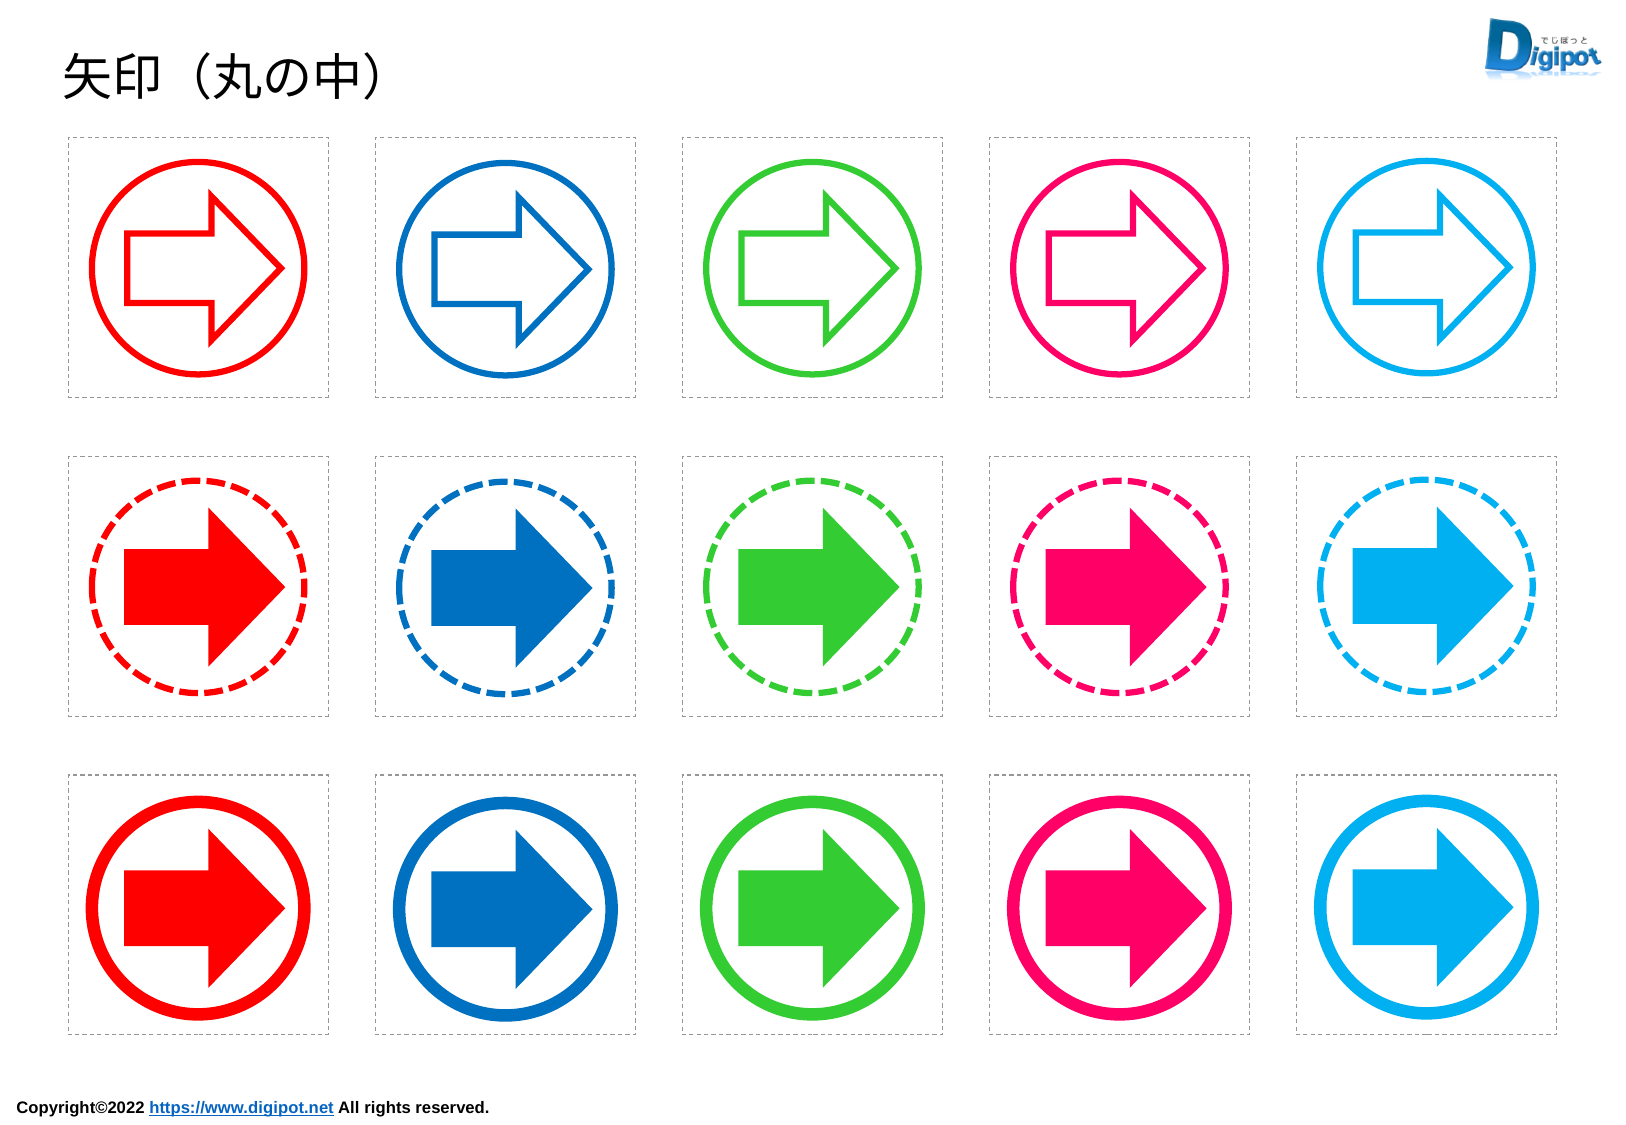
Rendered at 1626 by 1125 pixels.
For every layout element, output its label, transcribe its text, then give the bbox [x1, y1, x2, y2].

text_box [91, 161, 305, 375]
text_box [706, 161, 919, 375]
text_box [91, 801, 305, 1015]
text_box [91, 479, 1533, 695]
text_box 矢印（丸の中） [47, 38, 427, 113]
picture [1485, 18, 1602, 82]
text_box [399, 162, 612, 376]
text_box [399, 802, 612, 1016]
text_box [1013, 161, 1226, 375]
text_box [1320, 800, 1533, 1014]
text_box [1320, 160, 1533, 374]
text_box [1013, 801, 1226, 1015]
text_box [706, 801, 919, 1015]
